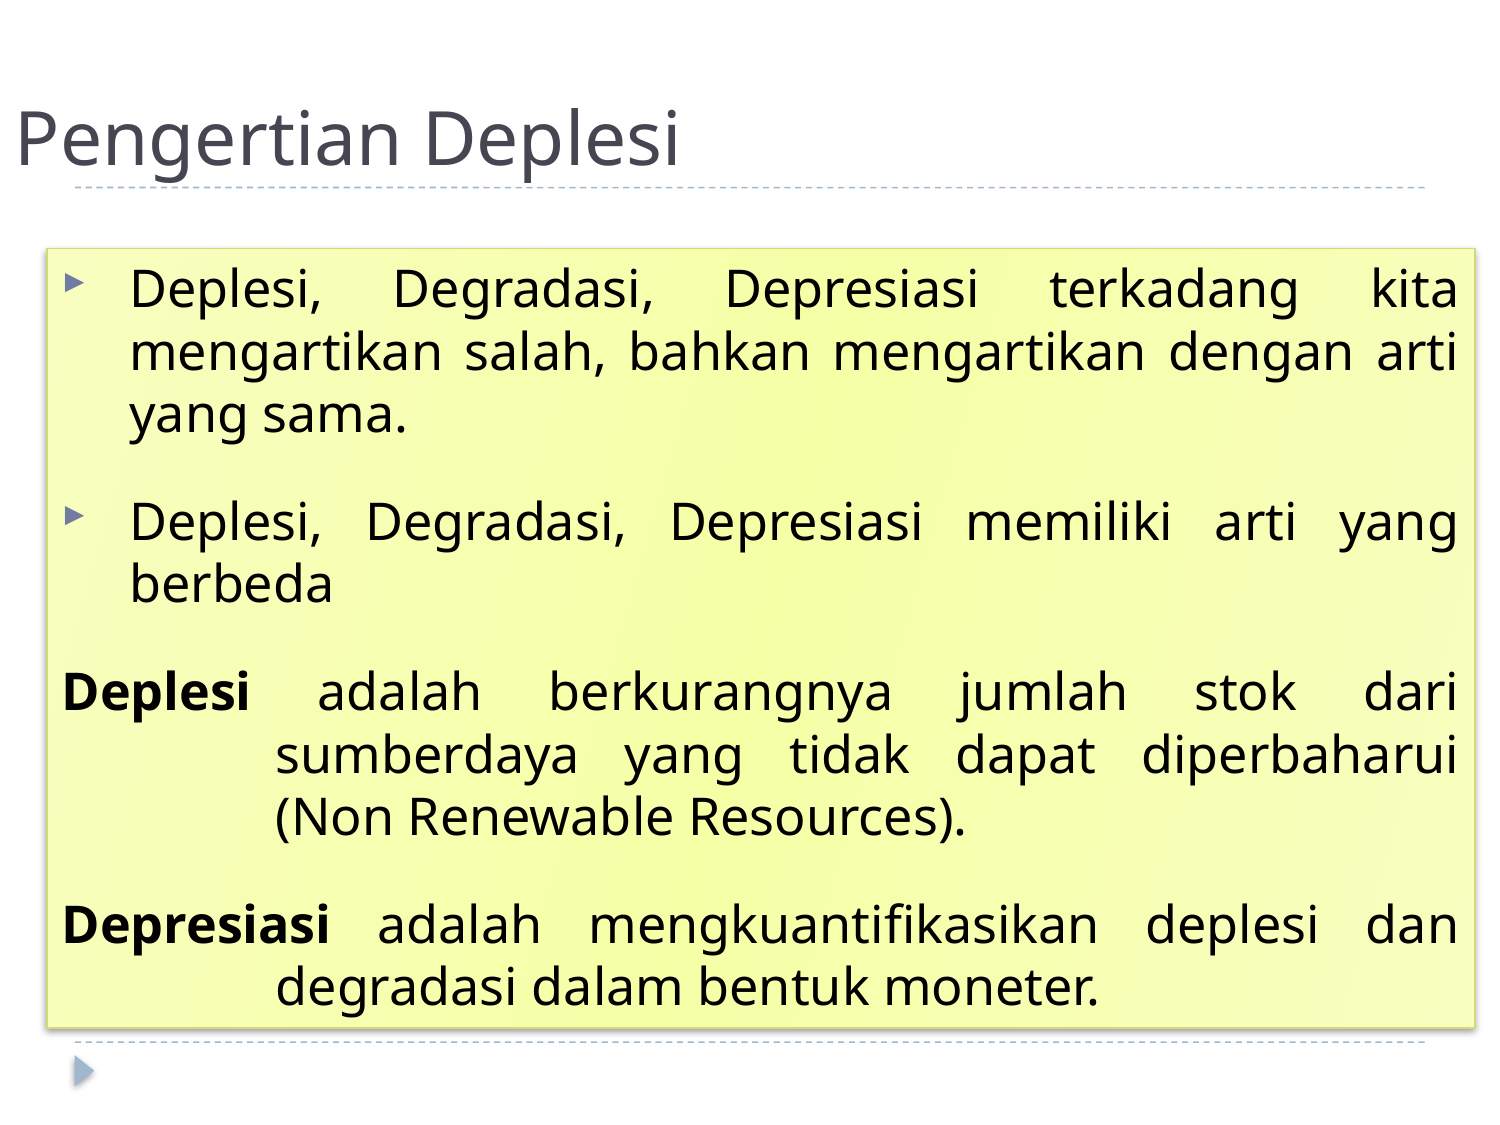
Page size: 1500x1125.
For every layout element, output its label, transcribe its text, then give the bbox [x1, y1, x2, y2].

title Pengertian Deplesi [0, 0, 1500, 188]
list Deplesi, Degradasi, Depresiasi terkadang kita mengartikan salah, bahkan mengartikan dengan arti yang sama. Deplesi, Degradasi, Depresiasi memiliki arti yang berbeda Deplesi adalah berkurangnya jumlah stok dari sumberdaya yang tidak dapat diperbaharui (Non Renewable Resources). Depresiasi adalah mengkuantifikasikan deplesi dan degradasi dalam bentuk moneter. [46, 248, 1476, 1029]
